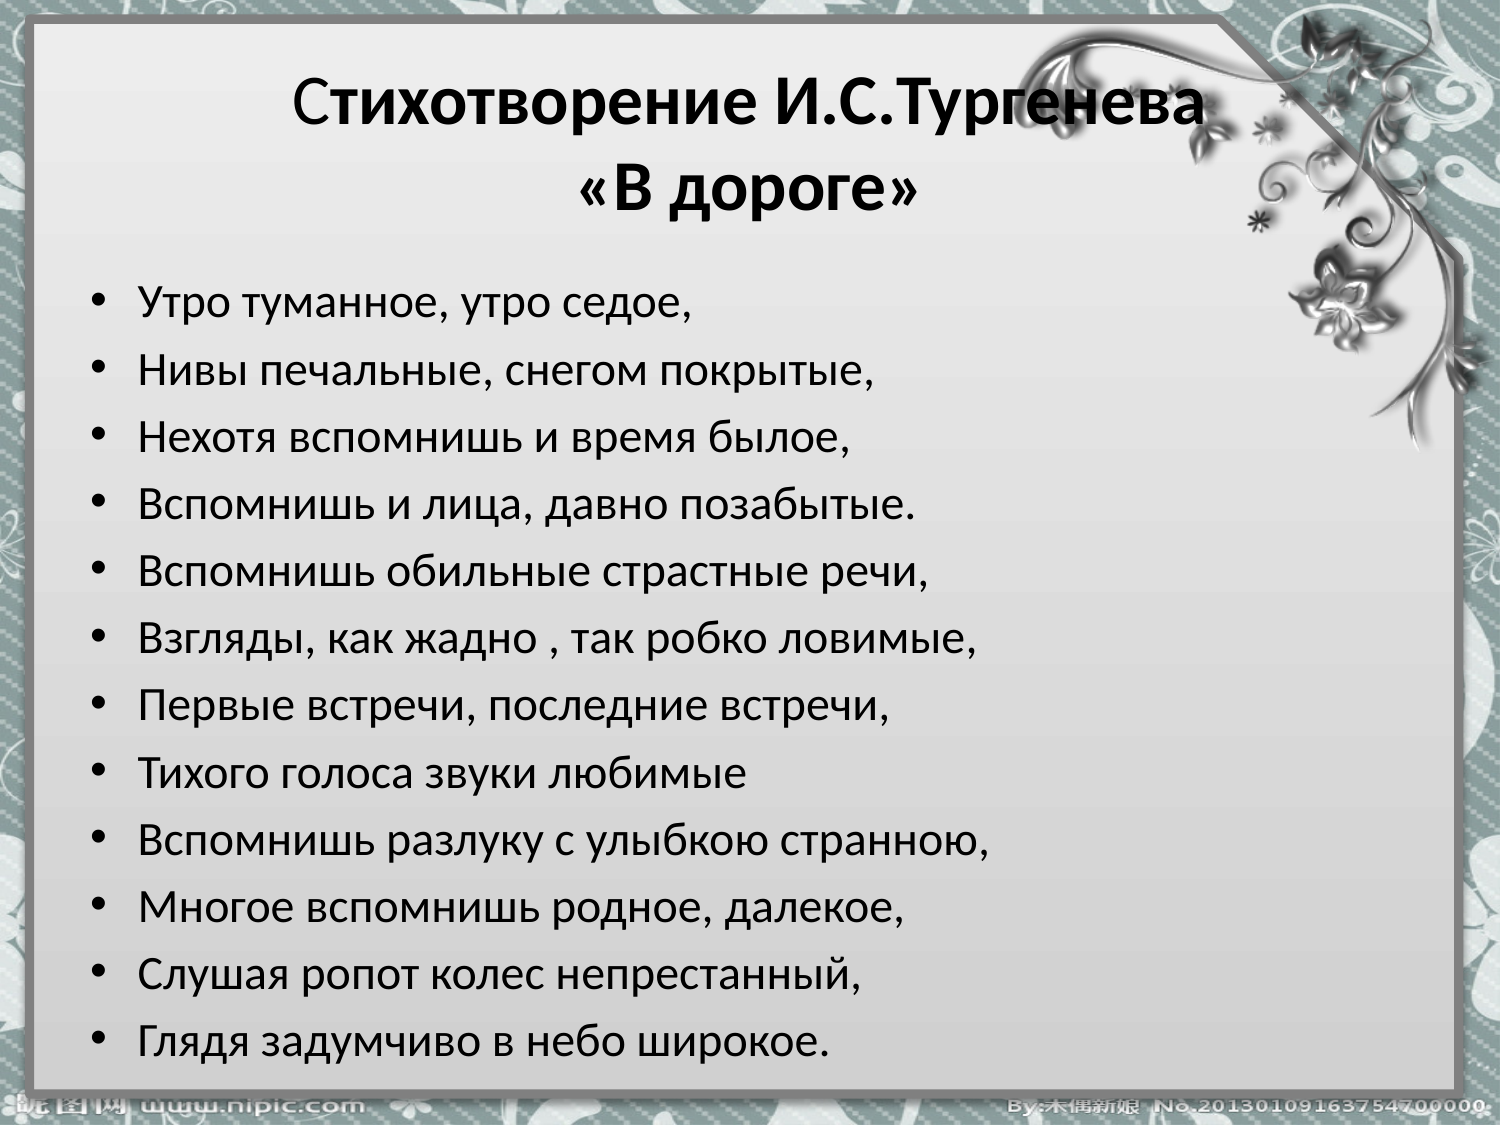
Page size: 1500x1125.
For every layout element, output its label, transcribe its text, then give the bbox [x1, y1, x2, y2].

list Утро туманное, утро седое, Нивы печальные, снегом покрытые, Нехотя вспомнишь и время былое, Вспомнишь и лица, давно позабытые. Вспомнишь обильные страстные речи, Взгляды, как жадно , так робко ловимые, Первые встречи, последние встречи, Тихого голоса звуки любимые Вспомнишь разлуку с улыбкою странною, Многое вспомнишь родное, далекое, Слушая ропот колес непрестанный, Глядя задумчиво в небо широкое. [75, 262, 1425, 1079]
title Стихотворение И.С.Тургенева «В дороге» [75, 45, 1425, 233]
picture [0, 0, 1500, 1125]
